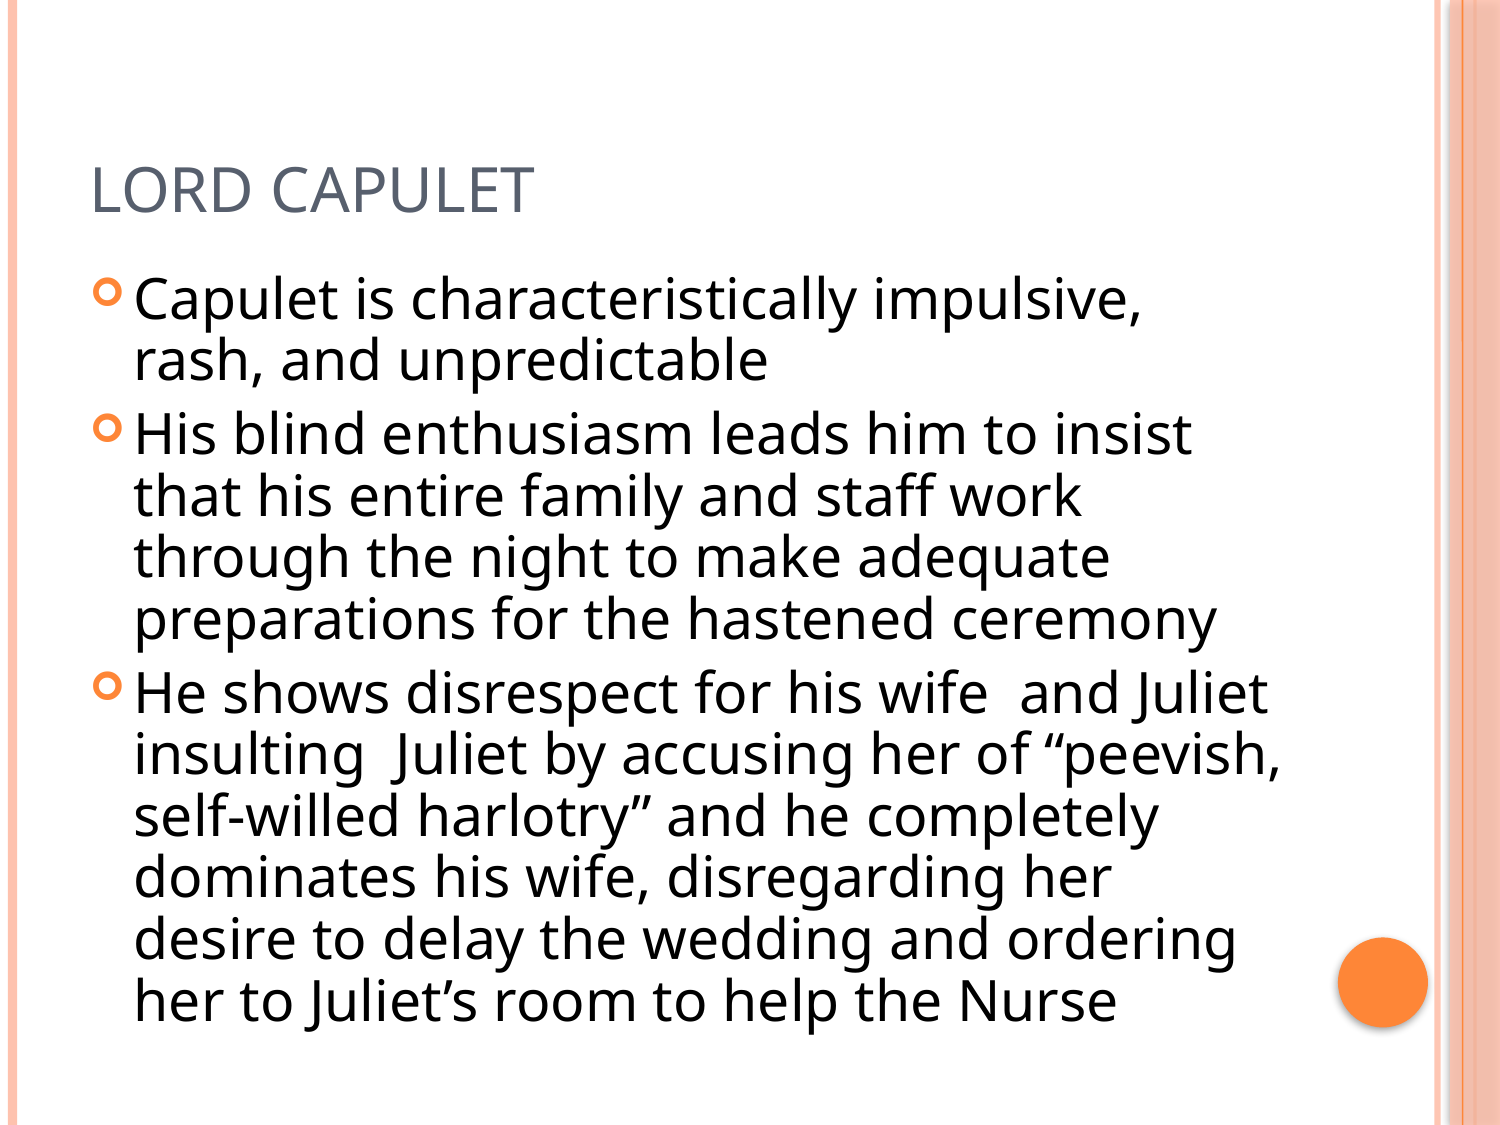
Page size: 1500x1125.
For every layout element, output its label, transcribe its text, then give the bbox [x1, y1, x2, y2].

title Lord Capulet [75, 45, 1300, 233]
list Capulet is characteristically impulsive, rash, and unpredictable His blind enthusiasm leads him to insist that his entire family and staff work through the night to make adequate preparations for the hastened ceremony He shows disrespect for his wife and Juliet insulting Juliet by accusing her of “peevish, self-willed harlotry” and he completely dominates his wife, disregarding her desire to delay the wedding and ordering her to Juliet’s room to help the Nurse [75, 262, 1300, 1062]
